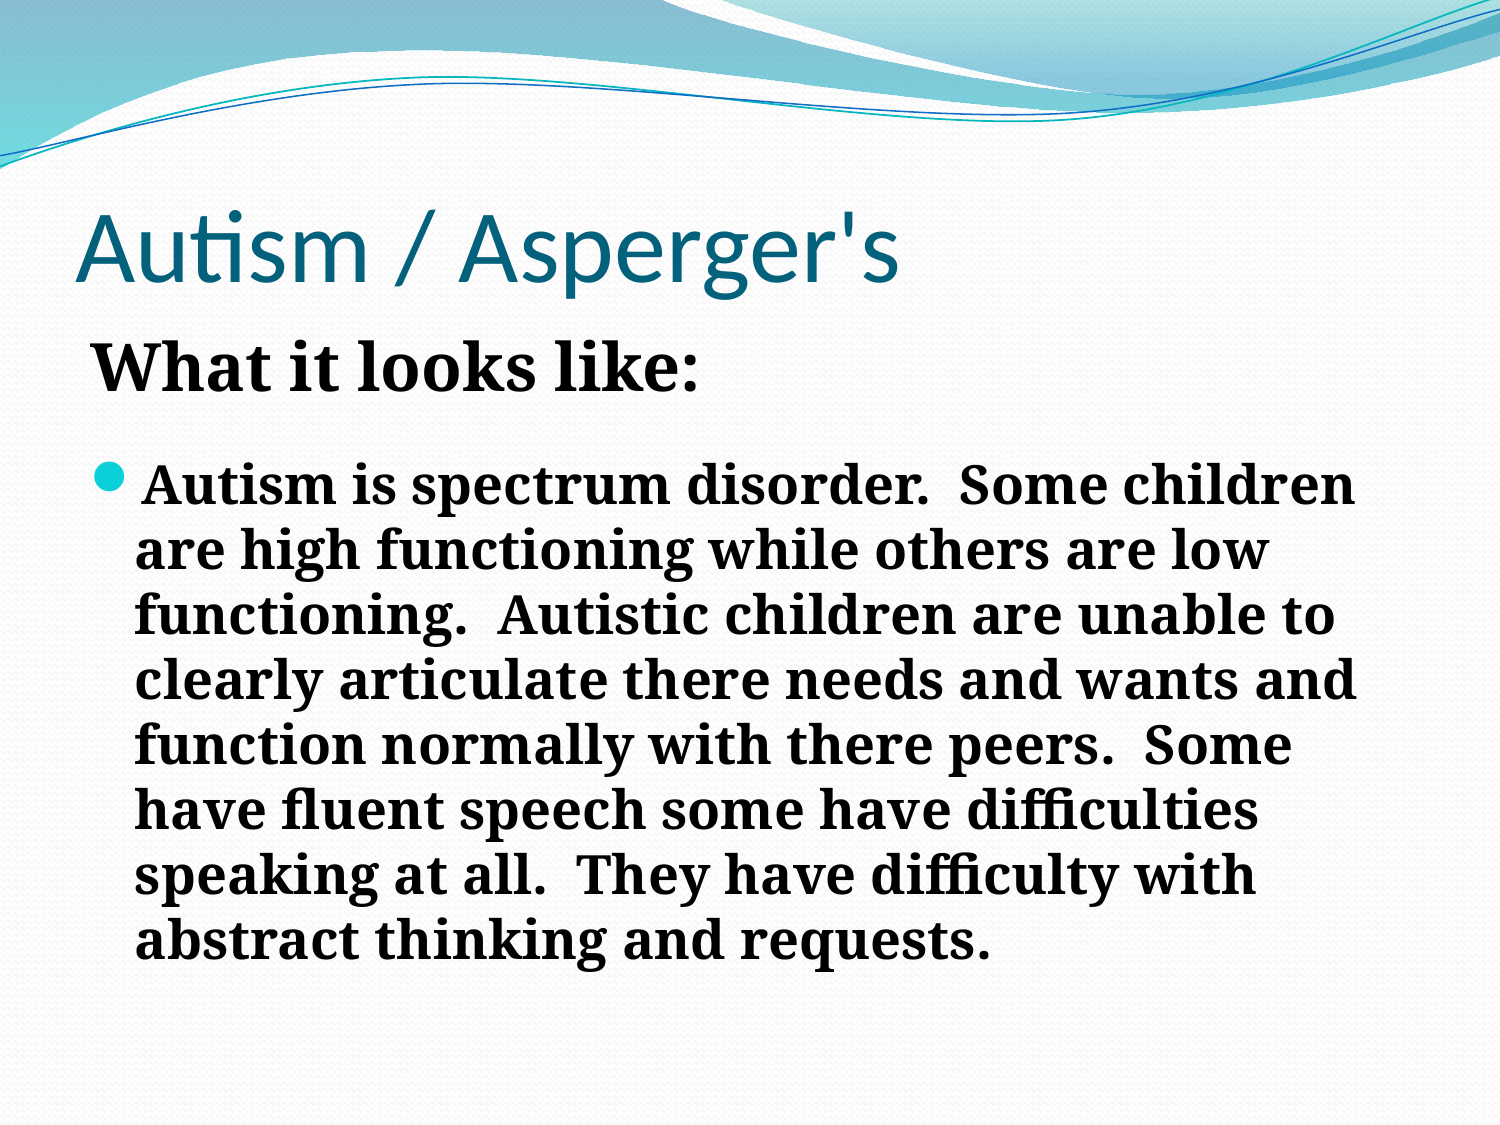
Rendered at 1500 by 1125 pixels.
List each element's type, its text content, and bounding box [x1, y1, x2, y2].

title Autism / Asperger's [74, 115, 1426, 304]
list What it looks like: Autism is spectrum disorder. Some children are high functioning while others are low functioning. Autistic children are unable to clearly articulate there needs and wants and function normally with there peers. Some have fluent speech some have difficulties speaking at all. They have difficulty with abstract thinking and requests. [74, 317, 1426, 1038]
